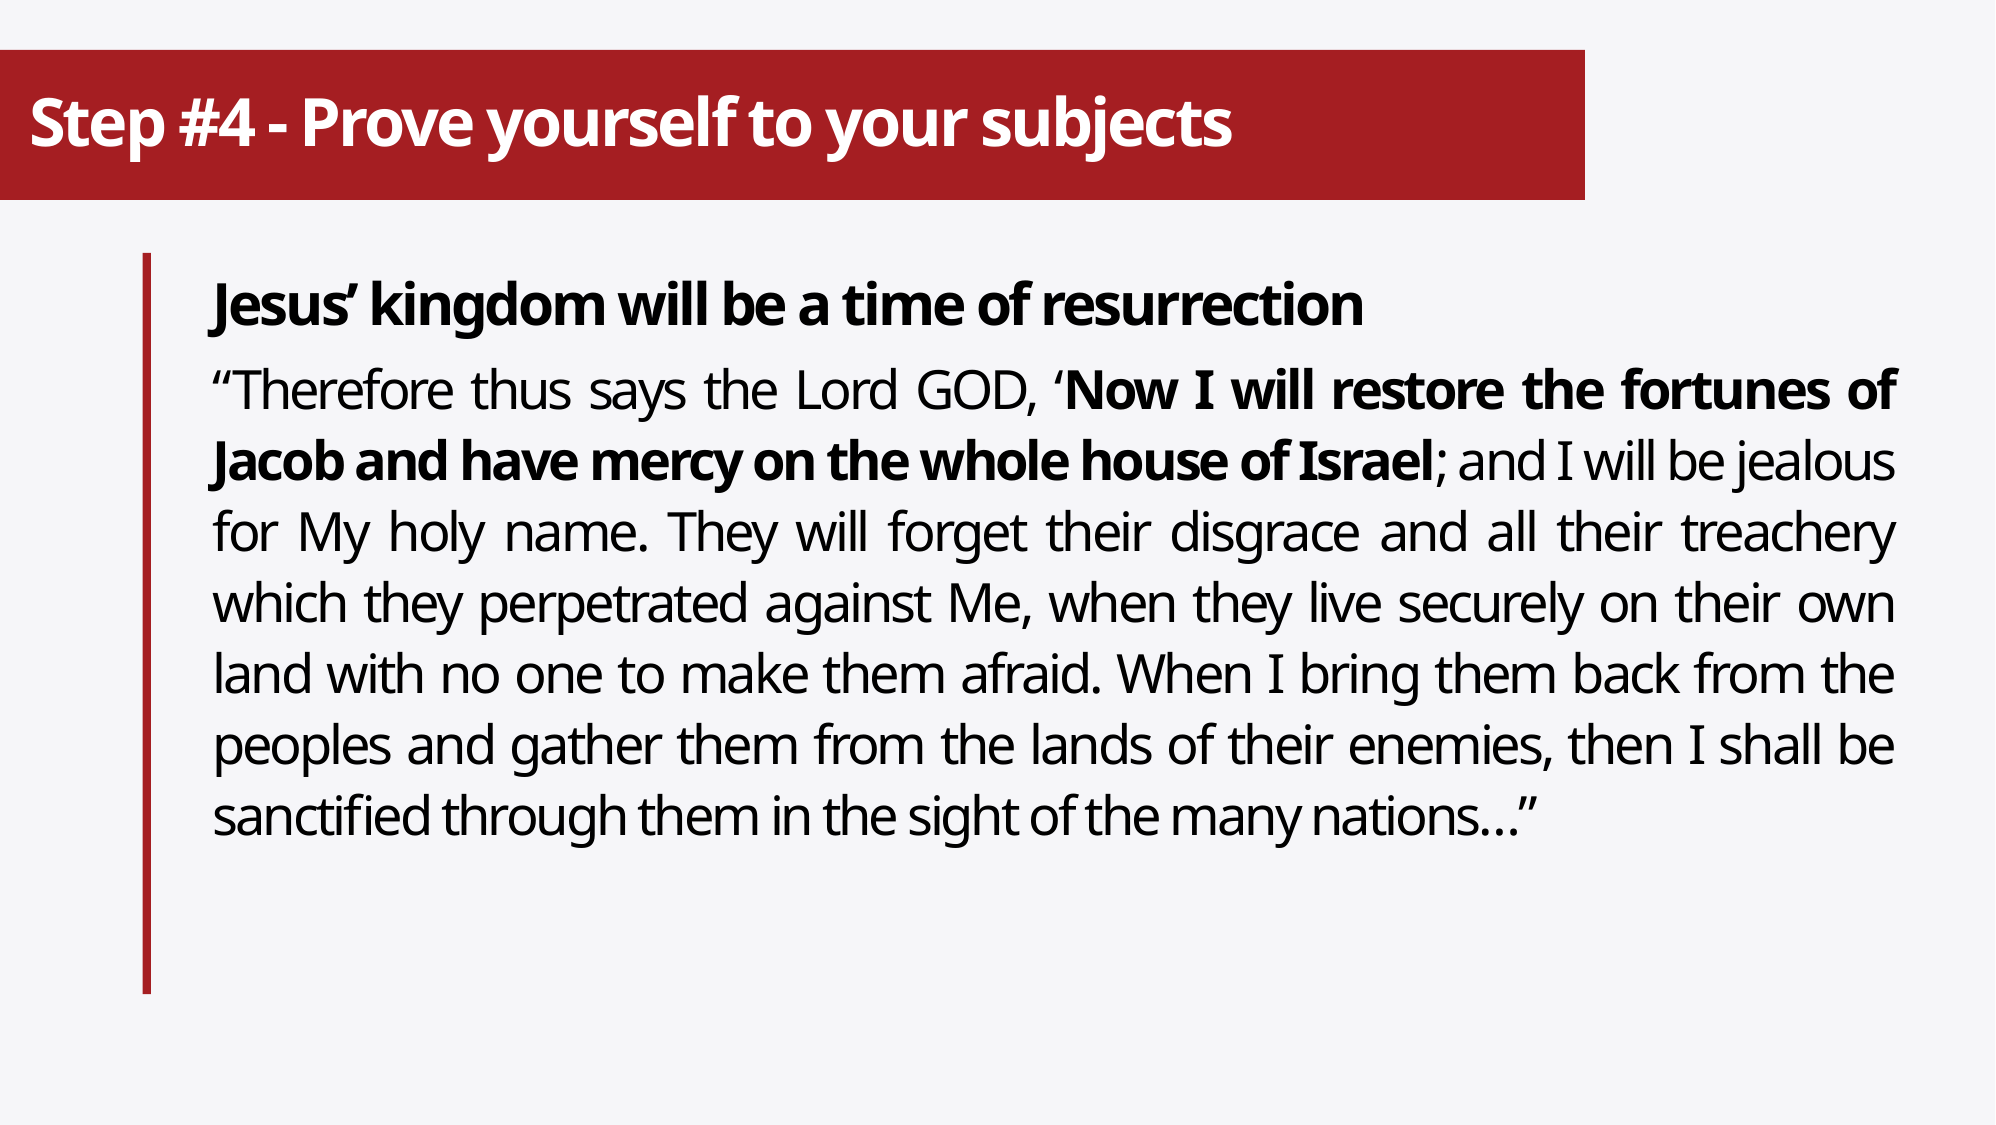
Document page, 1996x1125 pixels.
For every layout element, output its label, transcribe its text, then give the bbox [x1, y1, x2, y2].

title Step #4 - Prove yourself to your subjects [14, 62, 1810, 188]
subtitle Jesus’ kingdom will be a time of resurrection “Therefore thus says the Lord GOD, ‘Now I will restore the fortunes of Jacob and have mercy on the whole house of Israel; and I will be jealous for My holy name. They will forget their disgrace and all their treachery which they perpetrated against Me, when they live securely on their own land with no one to make them afraid. When I bring them back from the peoples and gather them from the lands of their enemies, then I shall be sanctified through them in the sight of the many nations…” [197, 249, 1910, 1000]
